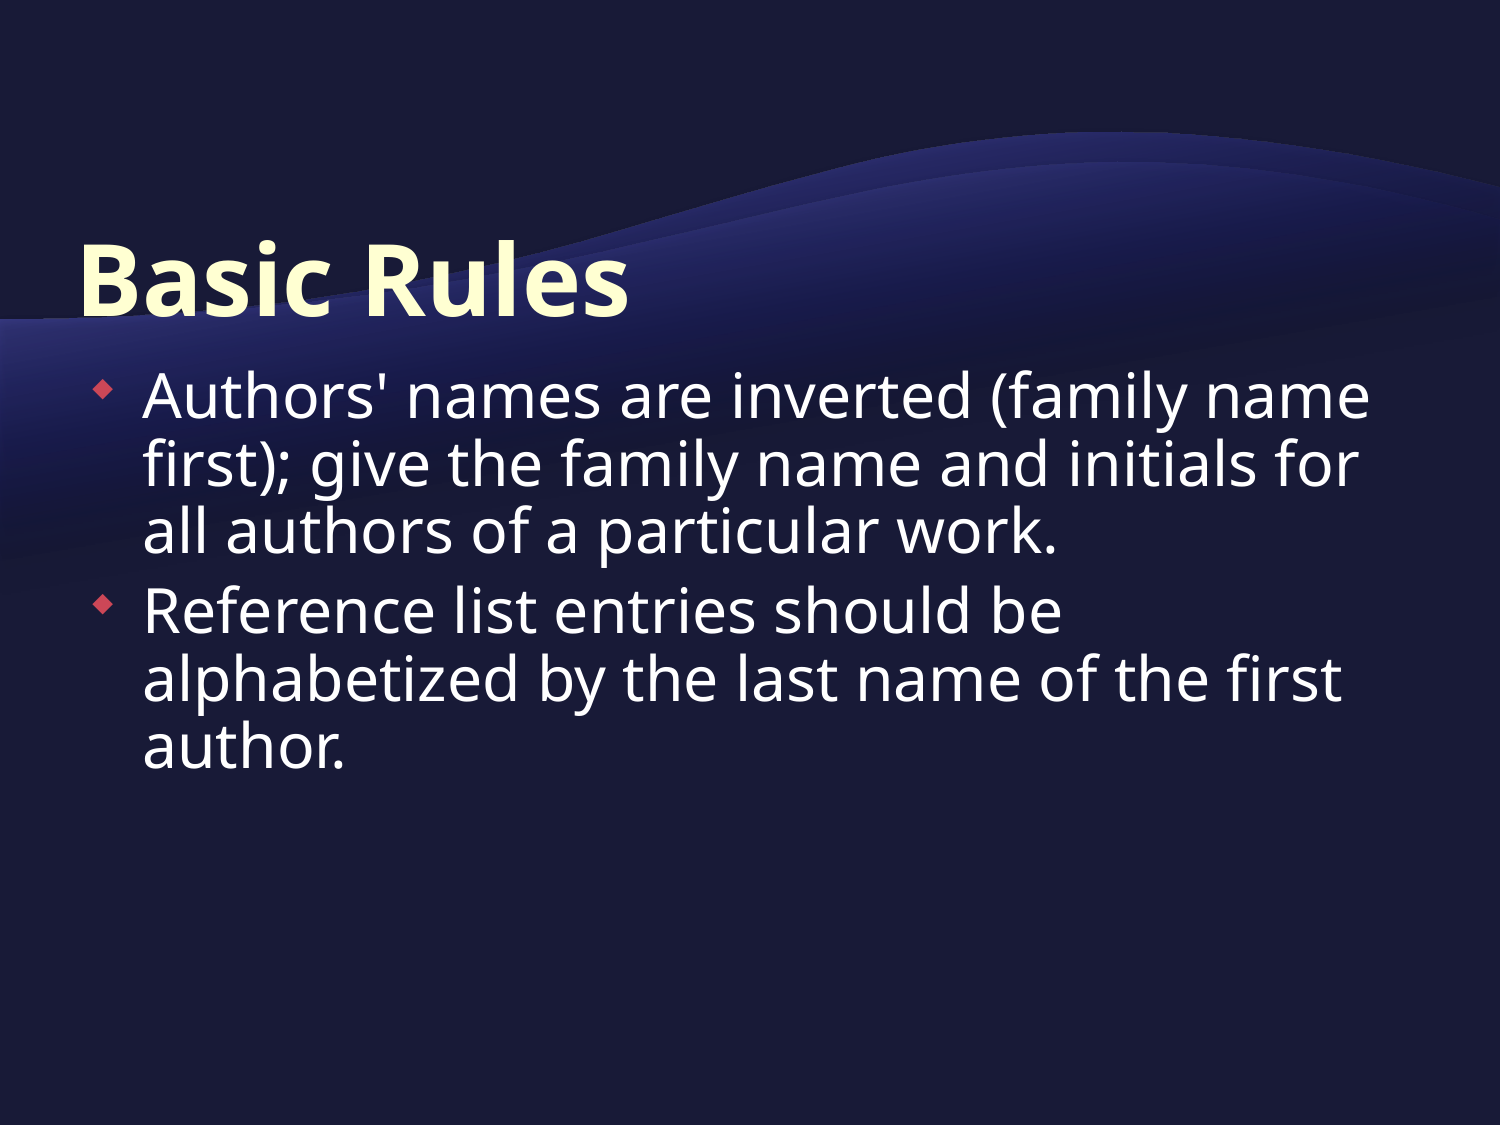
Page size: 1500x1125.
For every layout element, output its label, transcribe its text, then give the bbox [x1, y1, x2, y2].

list Authors' names are inverted (family name first); give the family name and initials for all authors of a particular work. Reference list entries should be alphabetized by the last name of the first author. [75, 357, 1425, 1033]
title Basic Rules [75, 87, 1425, 338]
